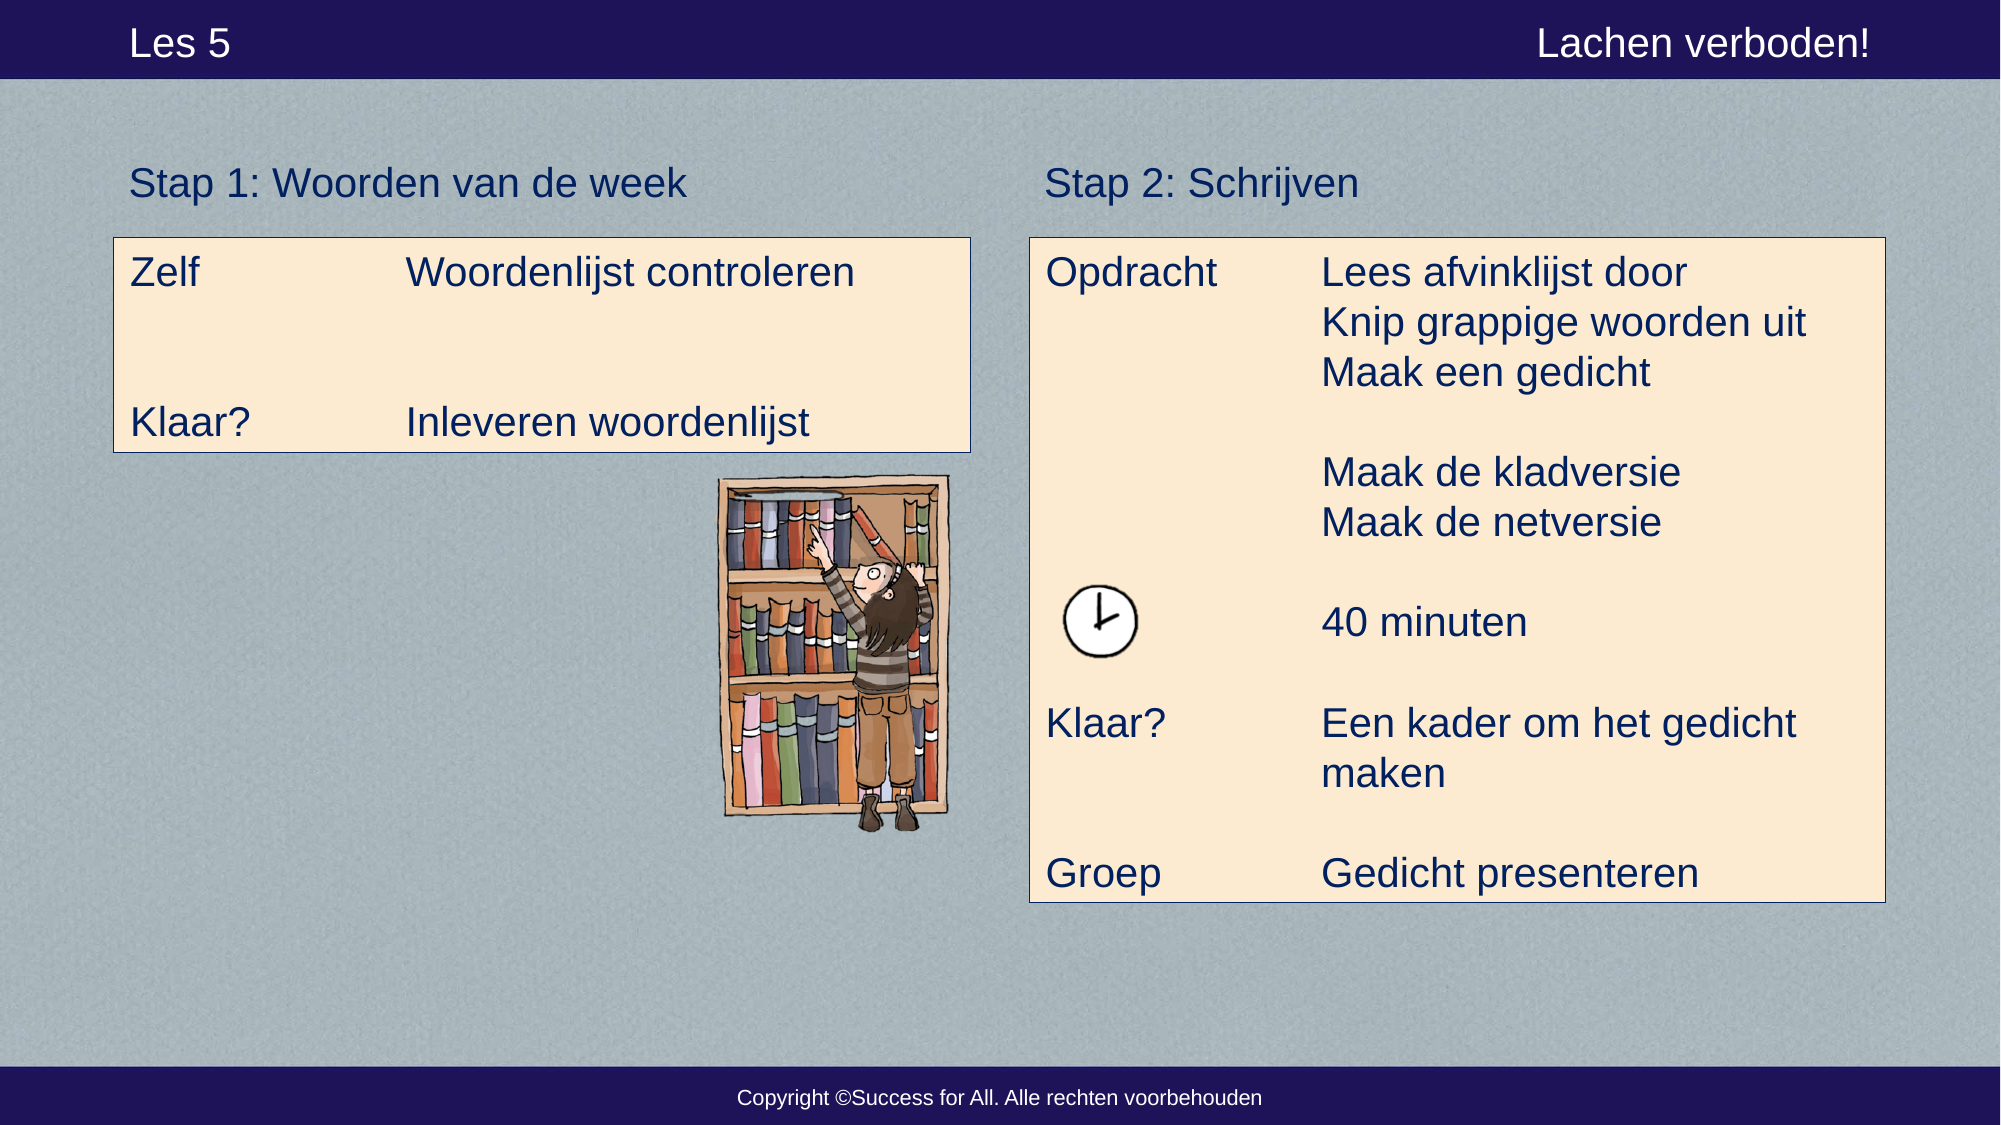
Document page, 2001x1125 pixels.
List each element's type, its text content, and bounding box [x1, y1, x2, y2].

picture [0, 0, 2001, 1125]
text_box Lachen verboden! [999, 8, 1886, 123]
text_box Zelf Woordenlijst controleren Klaar? Inleveren woordenlijst [113, 237, 971, 453]
text_box Les 5 [114, 8, 354, 73]
text_box Stap 1: Woorden van de week [114, 148, 907, 214]
text_box Opdracht Lees afvinklijst door Knip grappige woorden uit Maak een gedicht Maak de kladversie Maak de netversie 40 minuten Klaar? Een kader om het gedicht maken Groep Gedicht presenteren [1029, 237, 1886, 903]
text_box Copyright ©Success for All. Alle rechten voorbehouden [0, 1076, 2000, 1125]
text_box Stap 2: Schrijven [1029, 148, 1822, 214]
